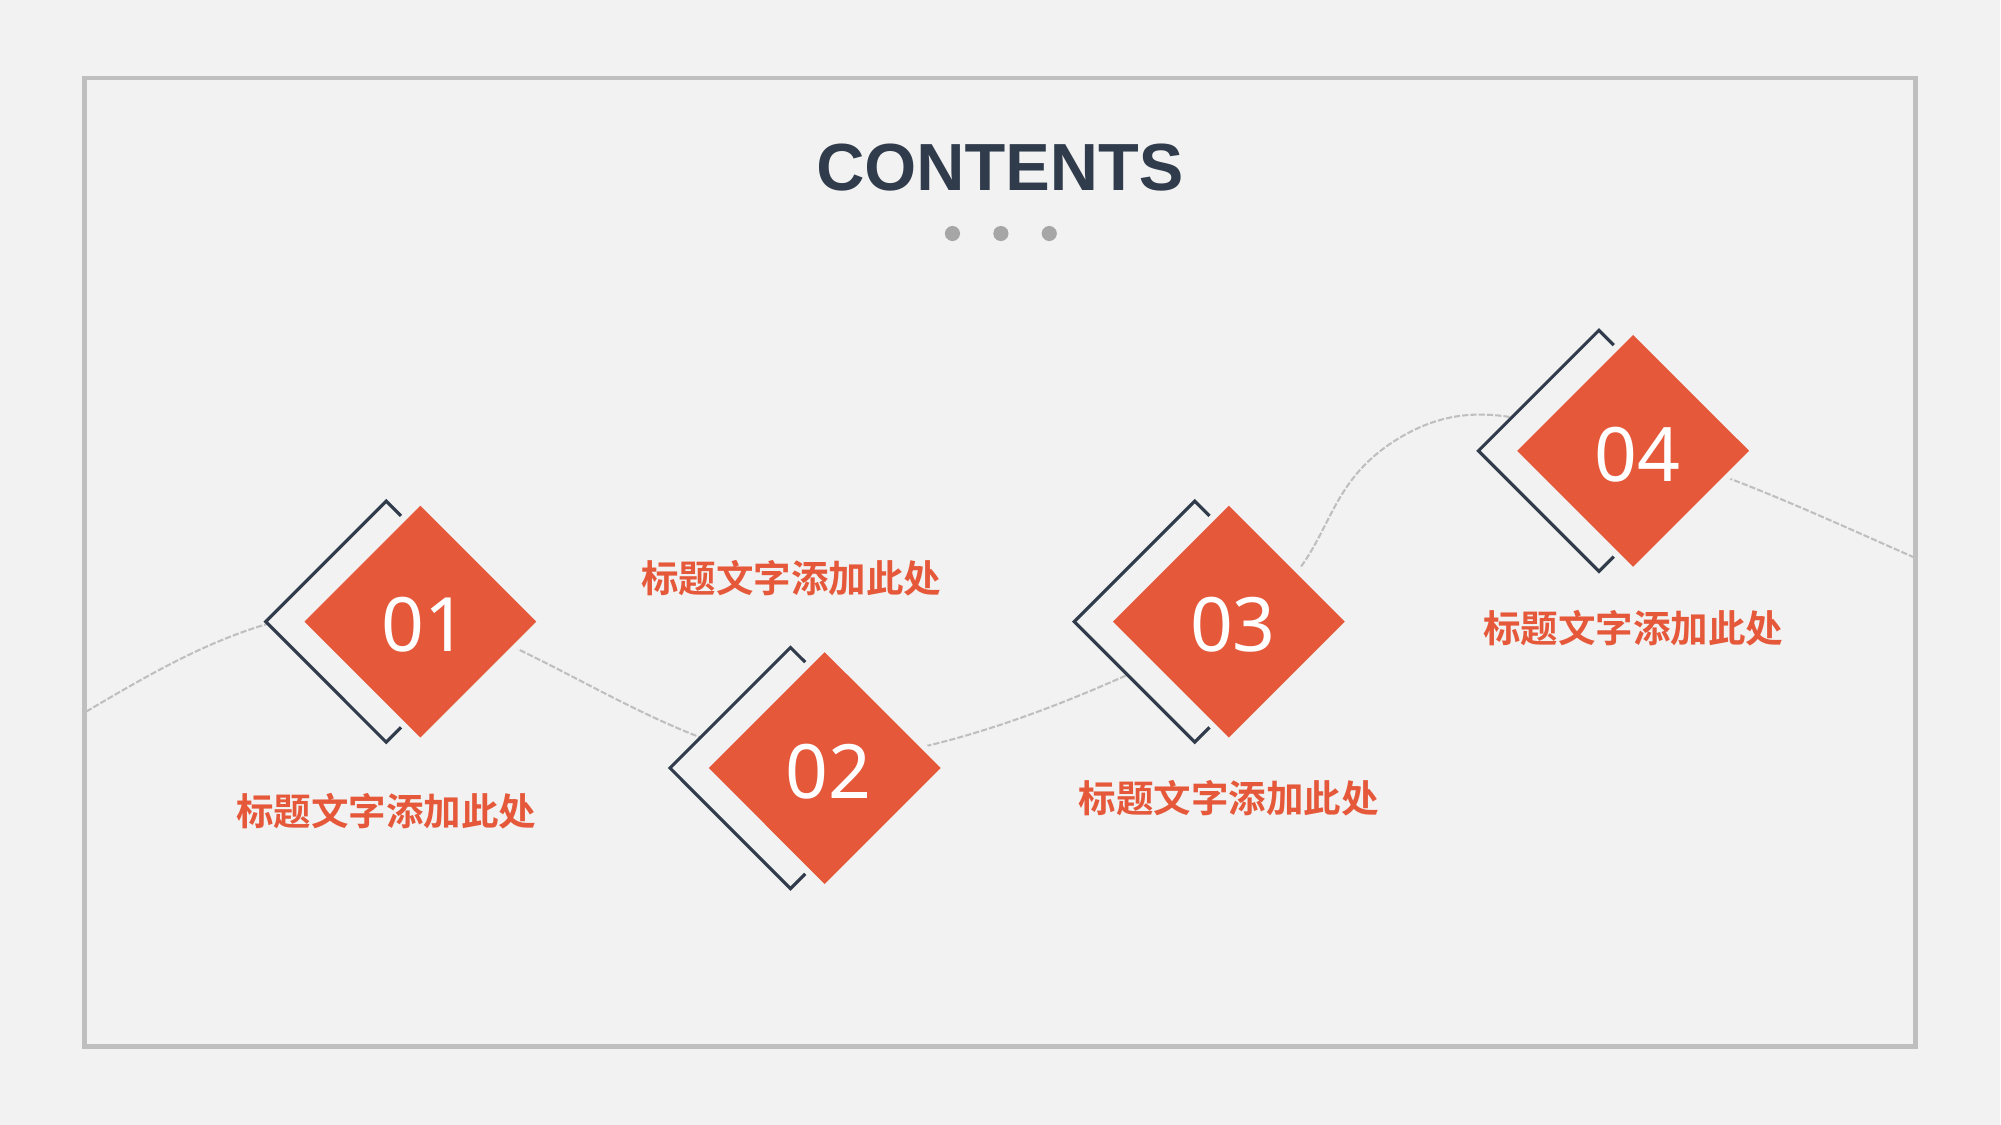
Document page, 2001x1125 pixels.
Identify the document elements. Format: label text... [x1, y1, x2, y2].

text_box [265, 501, 541, 743]
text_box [669, 647, 946, 889]
text_box [85, 623, 265, 713]
text_box [943, 224, 962, 243]
text_box [1040, 224, 1058, 243]
text_box 标题文字添加此处 [221, 780, 551, 841]
text_box [541, 660, 669, 726]
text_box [1478, 330, 1754, 572]
text_box 标题文字添加此处 [1063, 767, 1394, 828]
text_box 标题文字添加此处 [626, 547, 956, 608]
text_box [1074, 501, 1350, 743]
text_box [858, 628, 1074, 743]
text_box [1336, 413, 1917, 606]
text_box 标题文字添加此处 [1468, 597, 1798, 658]
text_box CONTENTS [801, 116, 1199, 212]
text_box [992, 224, 1010, 243]
